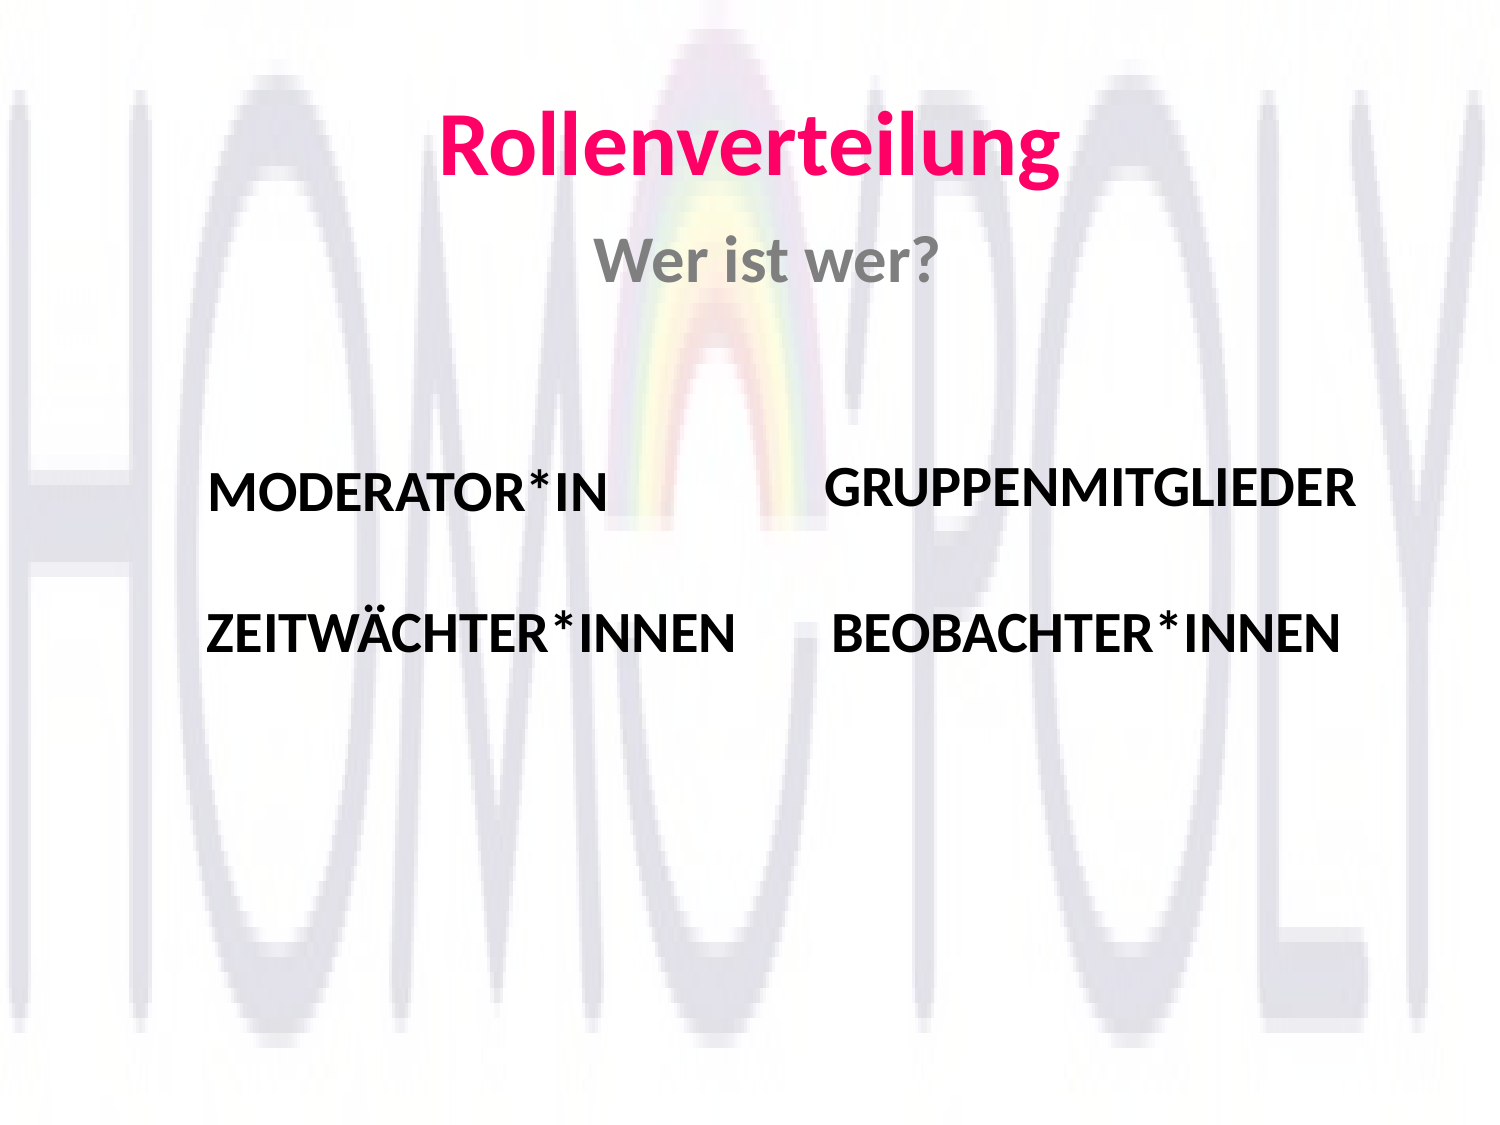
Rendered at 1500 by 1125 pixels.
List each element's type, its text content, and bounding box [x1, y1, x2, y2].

text_box BEOBACHTER*INNEN [816, 586, 1394, 673]
text_box Wer ist wer? [478, 208, 1058, 304]
text_box MODERATOR*IN [191, 445, 689, 532]
text_box GRUPPENMITGLIEDER [727, 440, 1454, 537]
text_box ZEITWÄCHTER*INNEN [191, 586, 773, 673]
title Rollenverteilung [75, 45, 1425, 233]
